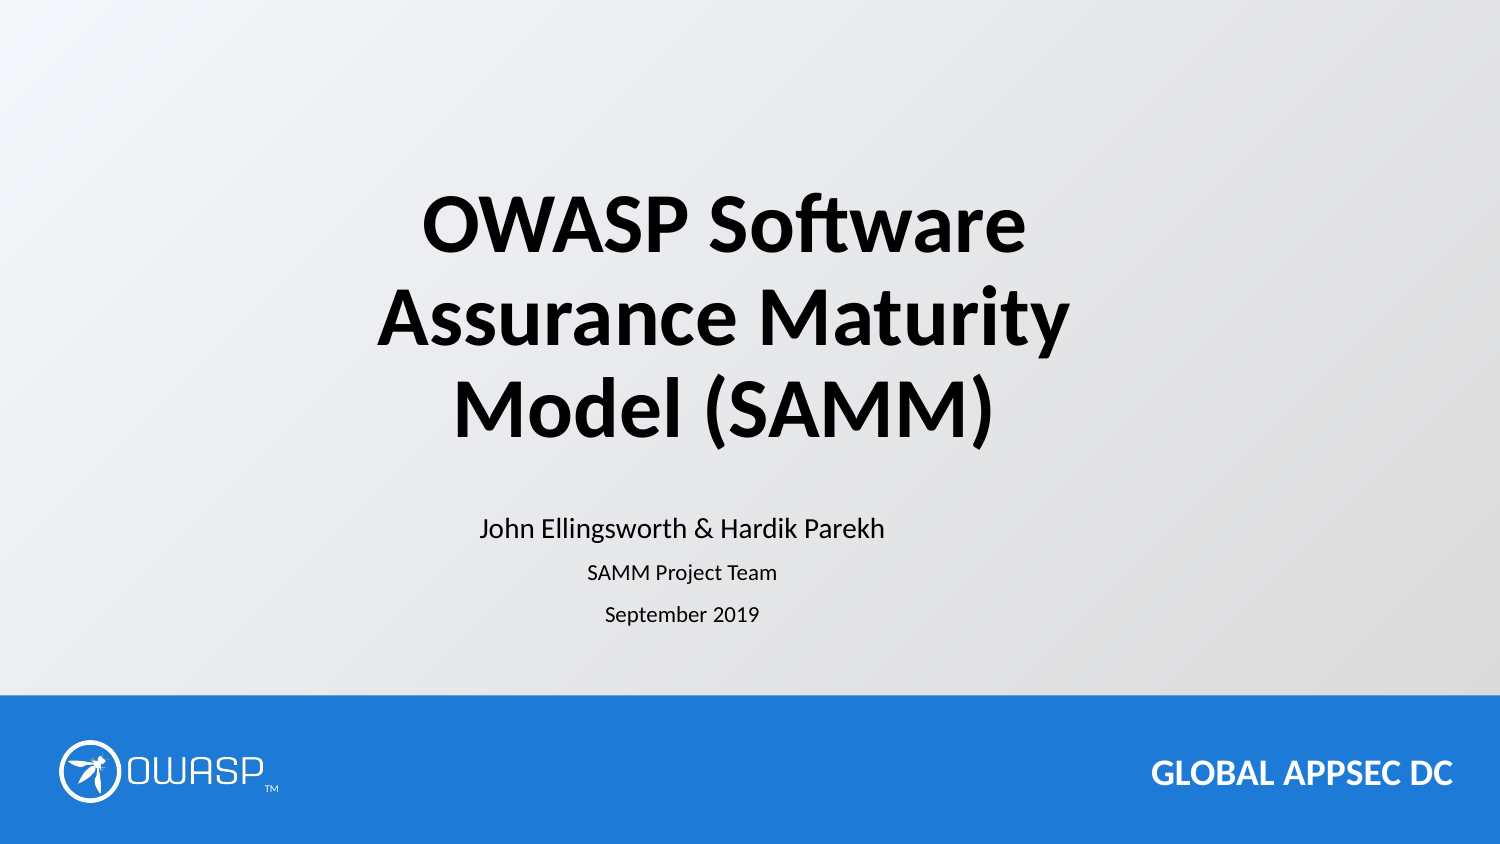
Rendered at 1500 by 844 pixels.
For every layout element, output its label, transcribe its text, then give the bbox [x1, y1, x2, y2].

picture [59, 740, 263, 803]
subtitle John Ellingsworth & Hardik Parekh SAMM Project Team September 2019 [305, 421, 1060, 712]
title OWASP Software Assurance Maturity Model (SAMM) [305, 210, 1144, 462]
